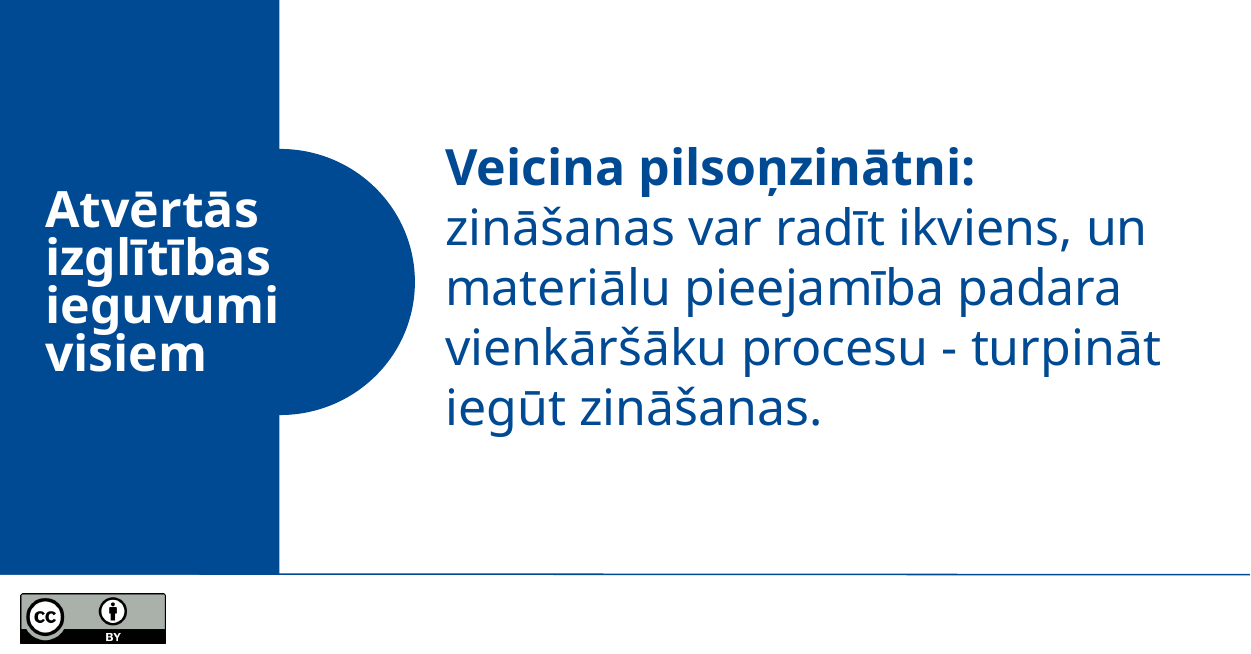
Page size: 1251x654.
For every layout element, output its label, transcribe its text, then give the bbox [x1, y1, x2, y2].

text_box [203, 148, 358, 173]
text_box Atvērtās izglītības ieguvumi visiem [30, 173, 400, 396]
text_box Veicina pilsoņzinātni: zināšanas var radīt ikviens, un materiālu pieejamība padara vienkāršāku procesu - turpināt iegūt zināšanas. [430, 120, 1180, 451]
text_box [400, 221, 415, 343]
picture [20, 592, 166, 645]
text_box [0, 582, 1250, 654]
text_box [0, 0, 280, 573]
text_box [210, 396, 350, 416]
